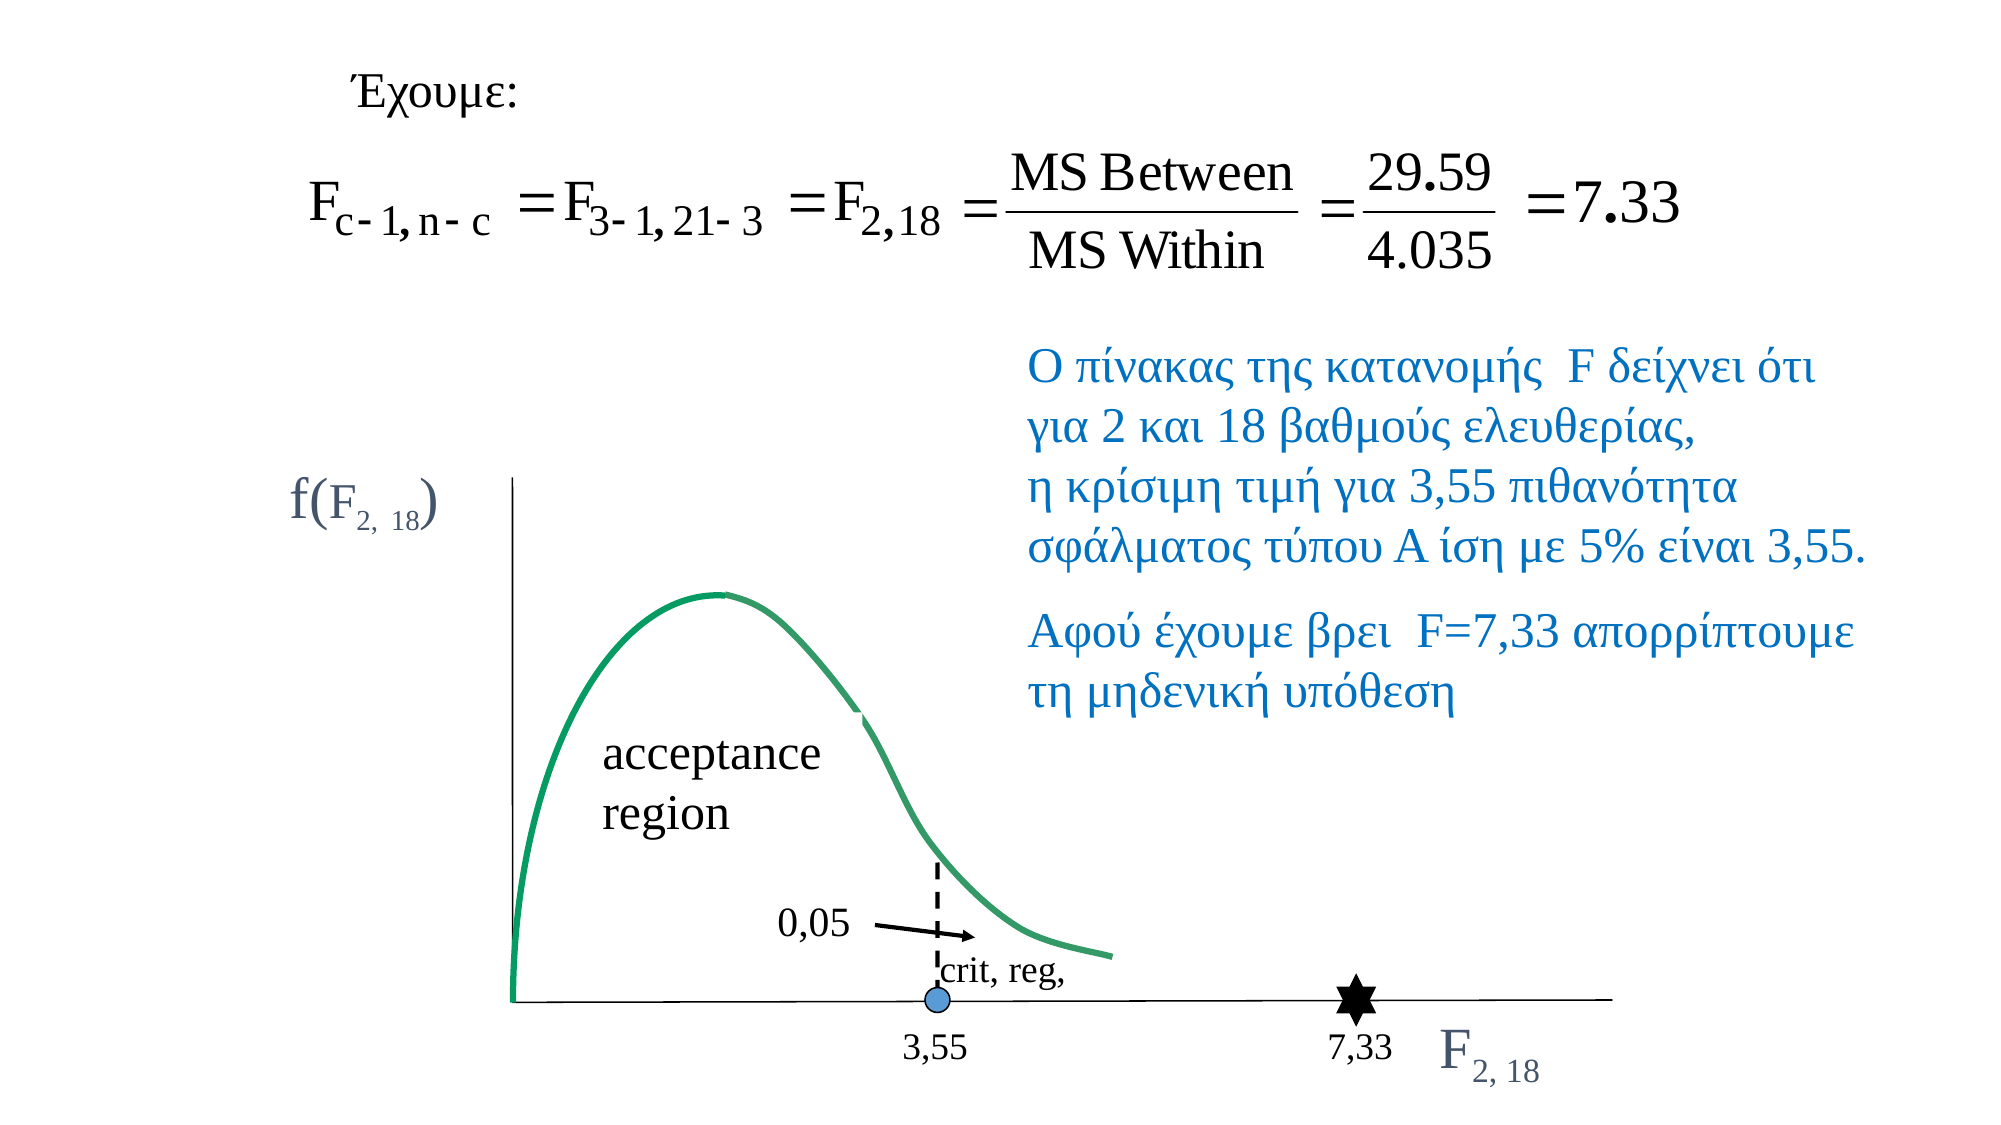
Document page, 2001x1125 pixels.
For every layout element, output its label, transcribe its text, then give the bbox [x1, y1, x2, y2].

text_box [1512, 165, 1688, 238]
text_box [274, 452, 1638, 1088]
text_box Ο πίνακας της κατανομής F δείχνει ότι για 2 και 18 βαθμούς ελευθερίας, η κρίσιμη τιμή για 3,55 πιθανότητα σφάλματος τύπου Α ίση με 5% είναι 3,55. Αφού έχουμε βρει F=7,33 απορρίπτουμε τη μηδενική υπόθεση [1012, 324, 1896, 725]
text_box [949, 137, 1507, 282]
text_box Έχουμε: [337, 49, 1088, 125]
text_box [299, 162, 949, 255]
